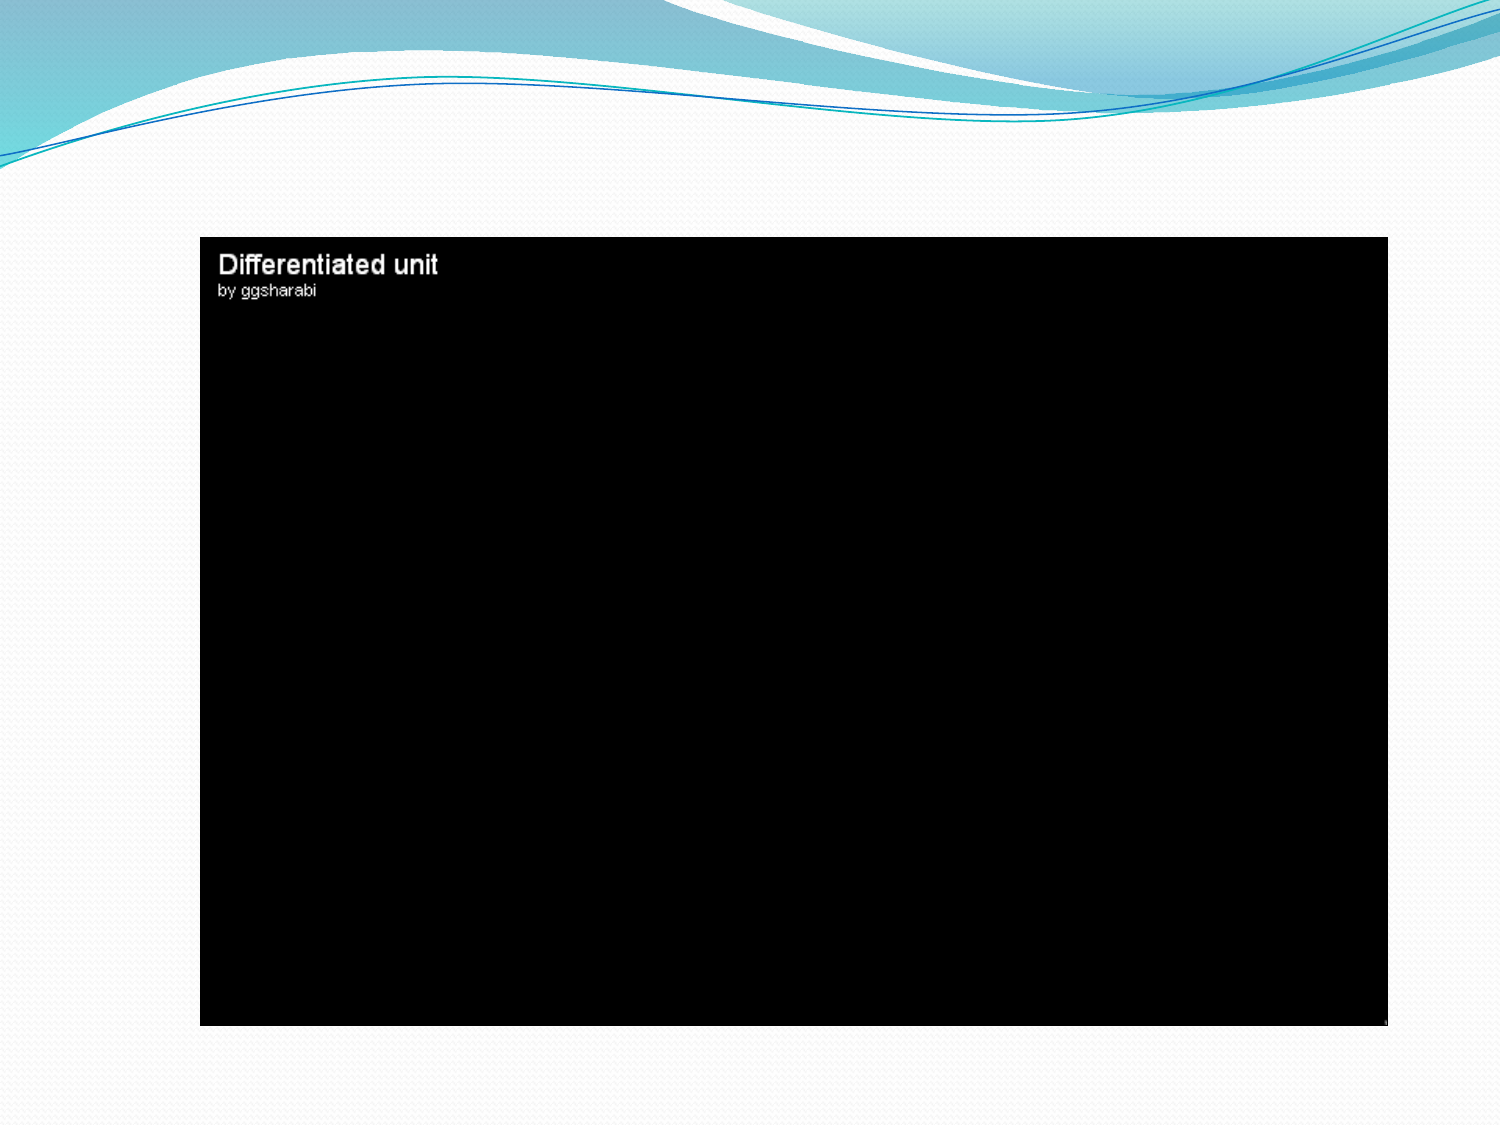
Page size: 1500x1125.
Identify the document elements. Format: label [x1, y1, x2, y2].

picture [201, 238, 1387, 1025]
